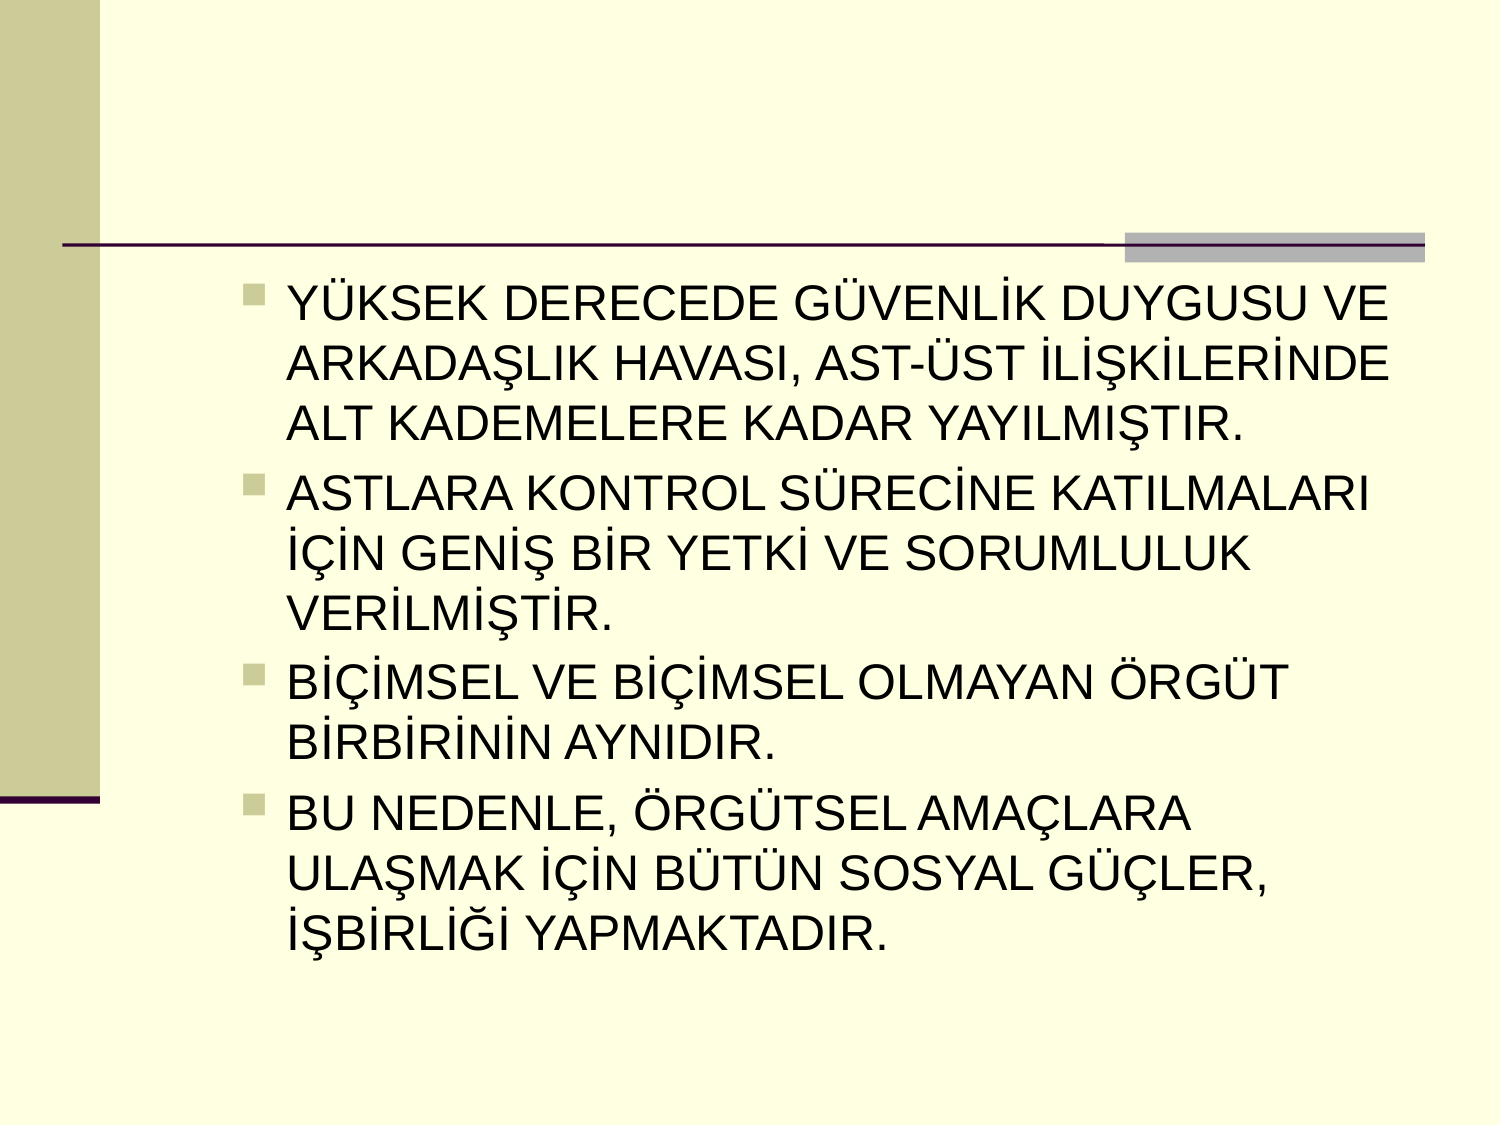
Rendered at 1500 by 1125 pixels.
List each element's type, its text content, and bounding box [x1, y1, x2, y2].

list YÜKSEK DERECEDE GÜVENLİK DUYGUSU VE ARKADAŞLIK HAVASI, AST-ÜST İLİŞKİLERİNDE ALT KADEMELERE KADAR YAYILMIŞTIR. ASTLARA KONTROL SÜRECİNE KATILMALARI İÇİN GENİŞ BİR YETKİ VE SORUMLULUK VERİLMİŞTİR. BİÇİMSEL VE BİÇİMSEL OLMAYAN ÖRGÜT BİRBİRİNİN AYNIDIR. BU NEDENLE, ÖRGÜTSEL AMAÇLARA ULAŞMAK İÇİN BÜTÜN SOSYAL GÜÇLER, İŞBİRLİĞİ YAPMAKTADIR. [149, 262, 1426, 1006]
